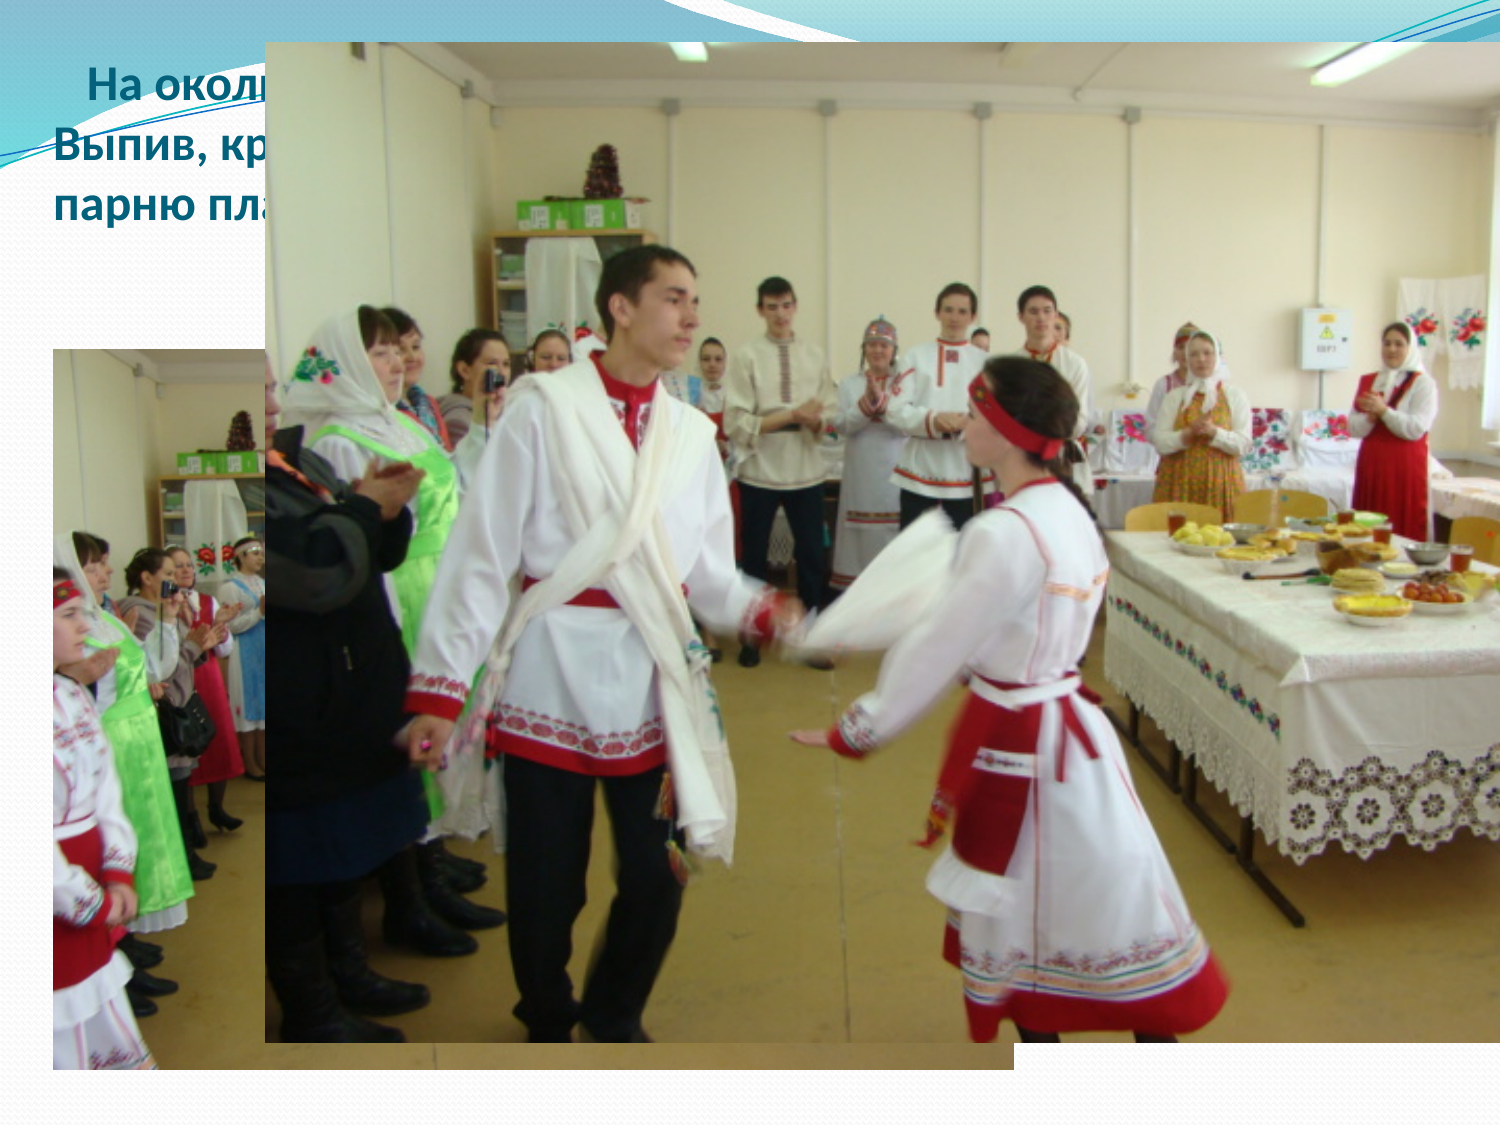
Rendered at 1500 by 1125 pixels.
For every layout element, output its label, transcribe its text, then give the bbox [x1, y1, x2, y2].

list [52, 349, 1014, 1071]
picture [265, 42, 1500, 1043]
title На околице будущему солдату преподносили кружку пива. Выпив, кружку бросал вверх. Любимая девушка дарила парню платок или кисет [53, 42, 265, 231]
